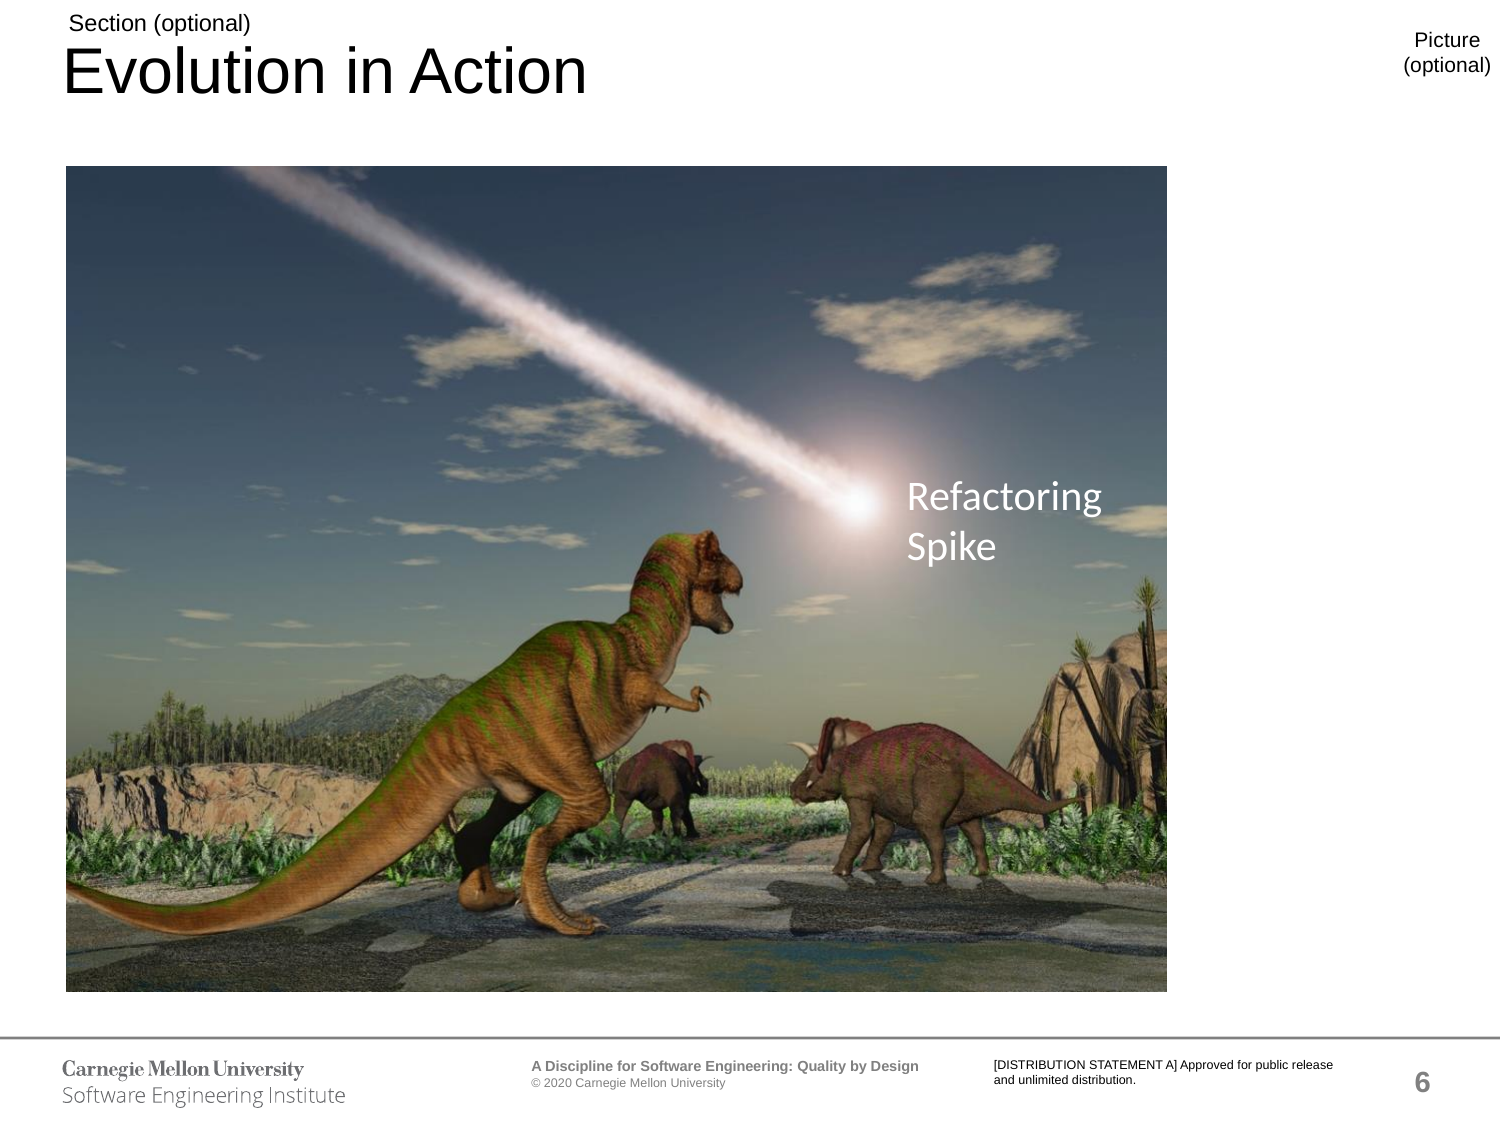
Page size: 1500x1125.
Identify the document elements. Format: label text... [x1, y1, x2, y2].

title Evolution in Action [62, 37, 1338, 182]
picture [66, 166, 1167, 992]
